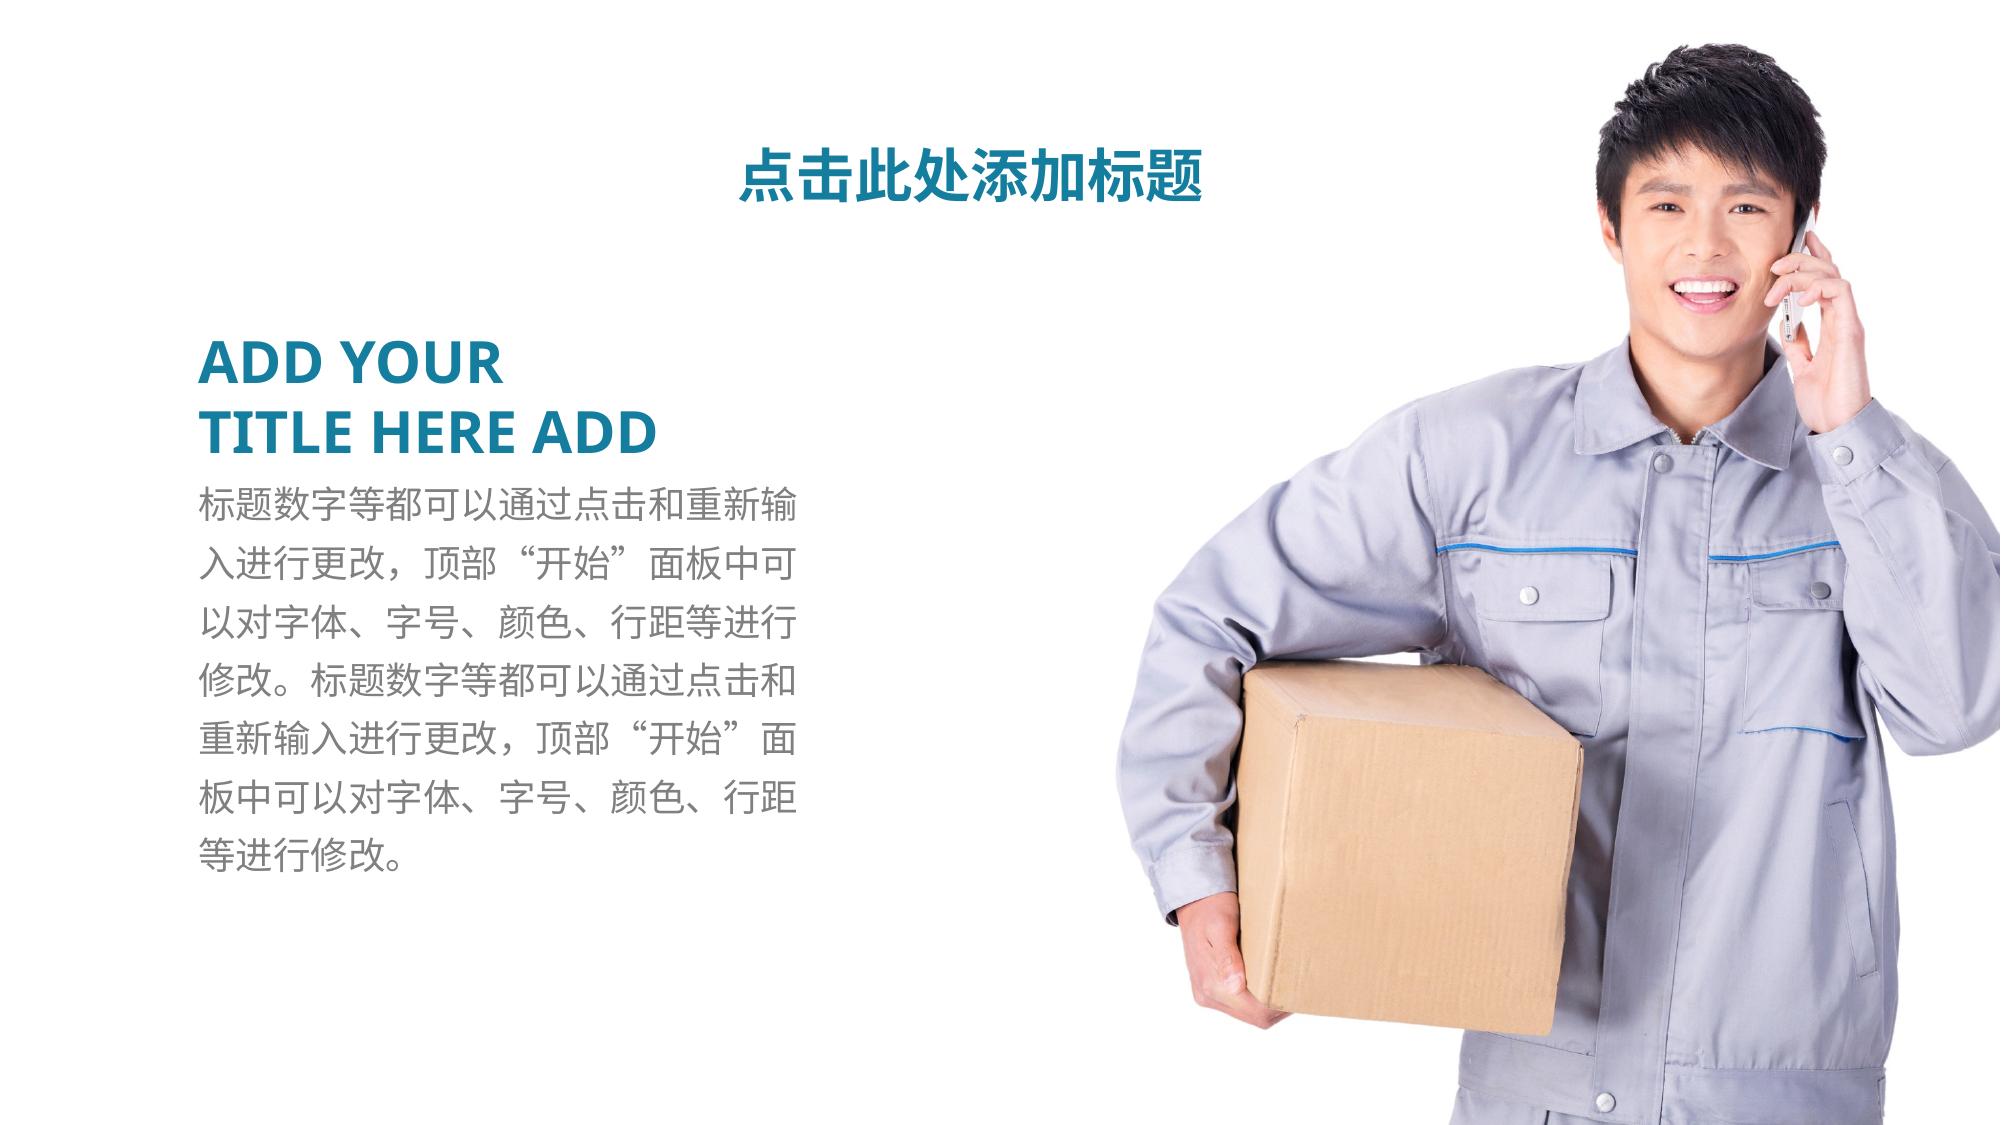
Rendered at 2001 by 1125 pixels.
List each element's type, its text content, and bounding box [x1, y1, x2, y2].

text_box 标题数字等都可以通过点击和重新输入进行更改，顶部“开始”面板中可以对字体、字号、颜色、行距等进行修改。标题数字等都可以通过点击和重新输入进行更改，顶部“开始”面板中可以对字体、字号、颜色、行距等进行修改。 [183, 460, 506, 885]
text_box ADD YOUR TITLE HERE ADD [183, 317, 506, 460]
picture [506, 0, 2000, 1125]
